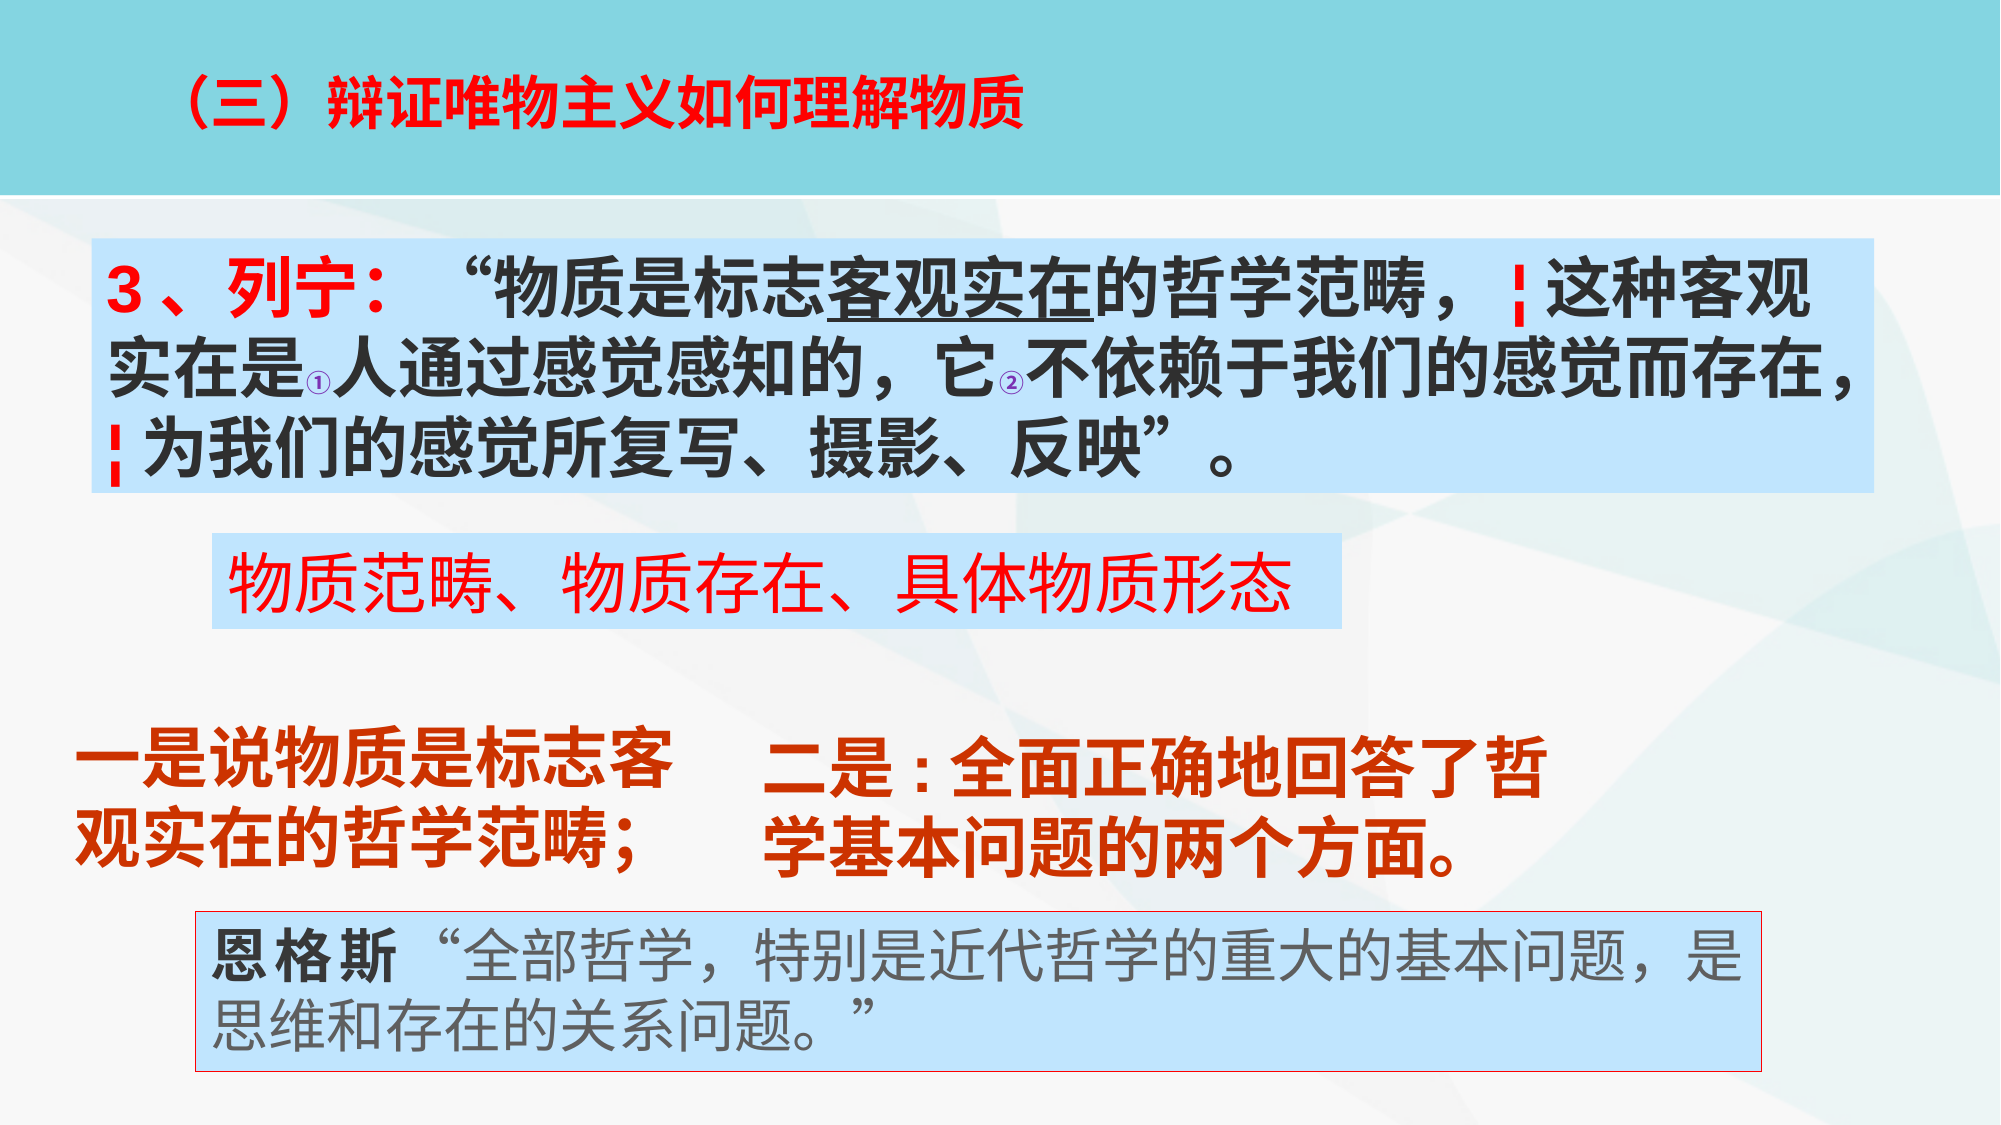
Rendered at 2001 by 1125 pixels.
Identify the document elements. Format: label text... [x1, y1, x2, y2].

text_box 一是说物质是标志客观实在的哲学范畴； [60, 708, 747, 883]
picture [0, 0, 2001, 1125]
text_box 恩格斯“全部哲学，特别是近代哲学的重大的基本问题，是思维和存在的关系问题。” [195, 911, 1762, 1072]
text_box 物质范畴、物质存在、具体物质形态 [212, 533, 1342, 629]
title （三）辩证唯物主义如何理解物质 [137, 40, 1863, 172]
text_box 二是:全面正确地回答了哲学基本问题的两个方面。 [746, 718, 1628, 894]
text_box 3、列宁：“物质是标志客观实在的哲学范畴，¦这种客观实在是①人通过感觉感知的，它②不依赖于我们的感觉而存在，¦为我们的感觉所复写、摄影、反映”。 [91, 238, 1875, 493]
